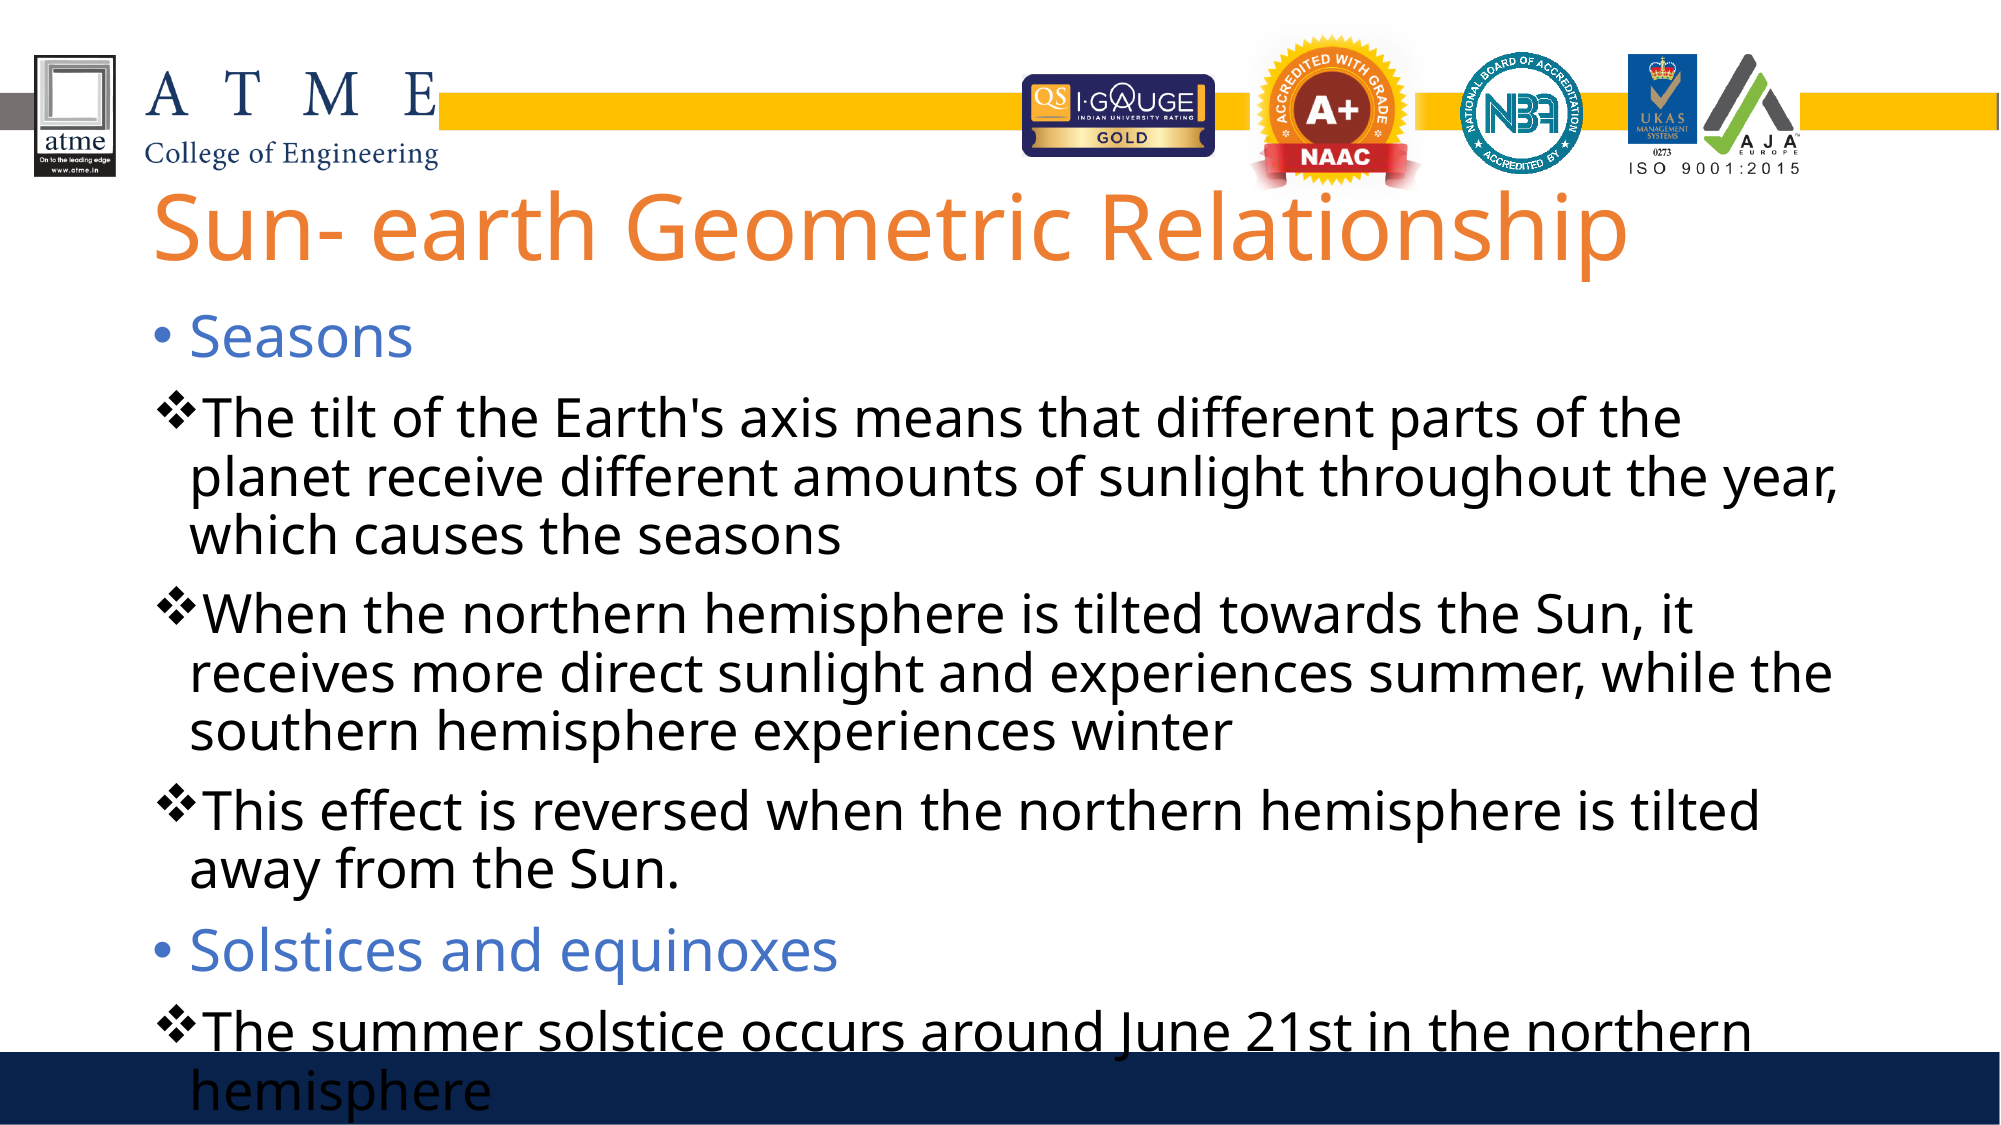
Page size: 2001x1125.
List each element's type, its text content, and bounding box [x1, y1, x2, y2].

picture [1250, 43, 1415, 180]
picture [0, 1052, 2000, 1125]
title Sun- earth Geometric Relationship [137, 183, 1863, 278]
list Seasons The tilt of the Earth's axis means that different parts of the planet receive different amounts of sunlight throughout the year, which causes the seasons When the northern hemisphere is tilted towards the Sun, it receives more direct sunlight and experiences summer, while the southern hemisphere experiences winter This effect is reversed when the northern hemisphere is tilted away from the Sun. Solstices and equinoxes The summer solstice occurs around June 21st in the northern hemisphere The winter solstice occurs around December 21st in the northern hemisphere [137, 299, 1863, 1014]
picture [34, 55, 439, 177]
picture [1460, 52, 1583, 174]
picture [1628, 52, 1800, 174]
picture [1022, 74, 1215, 157]
